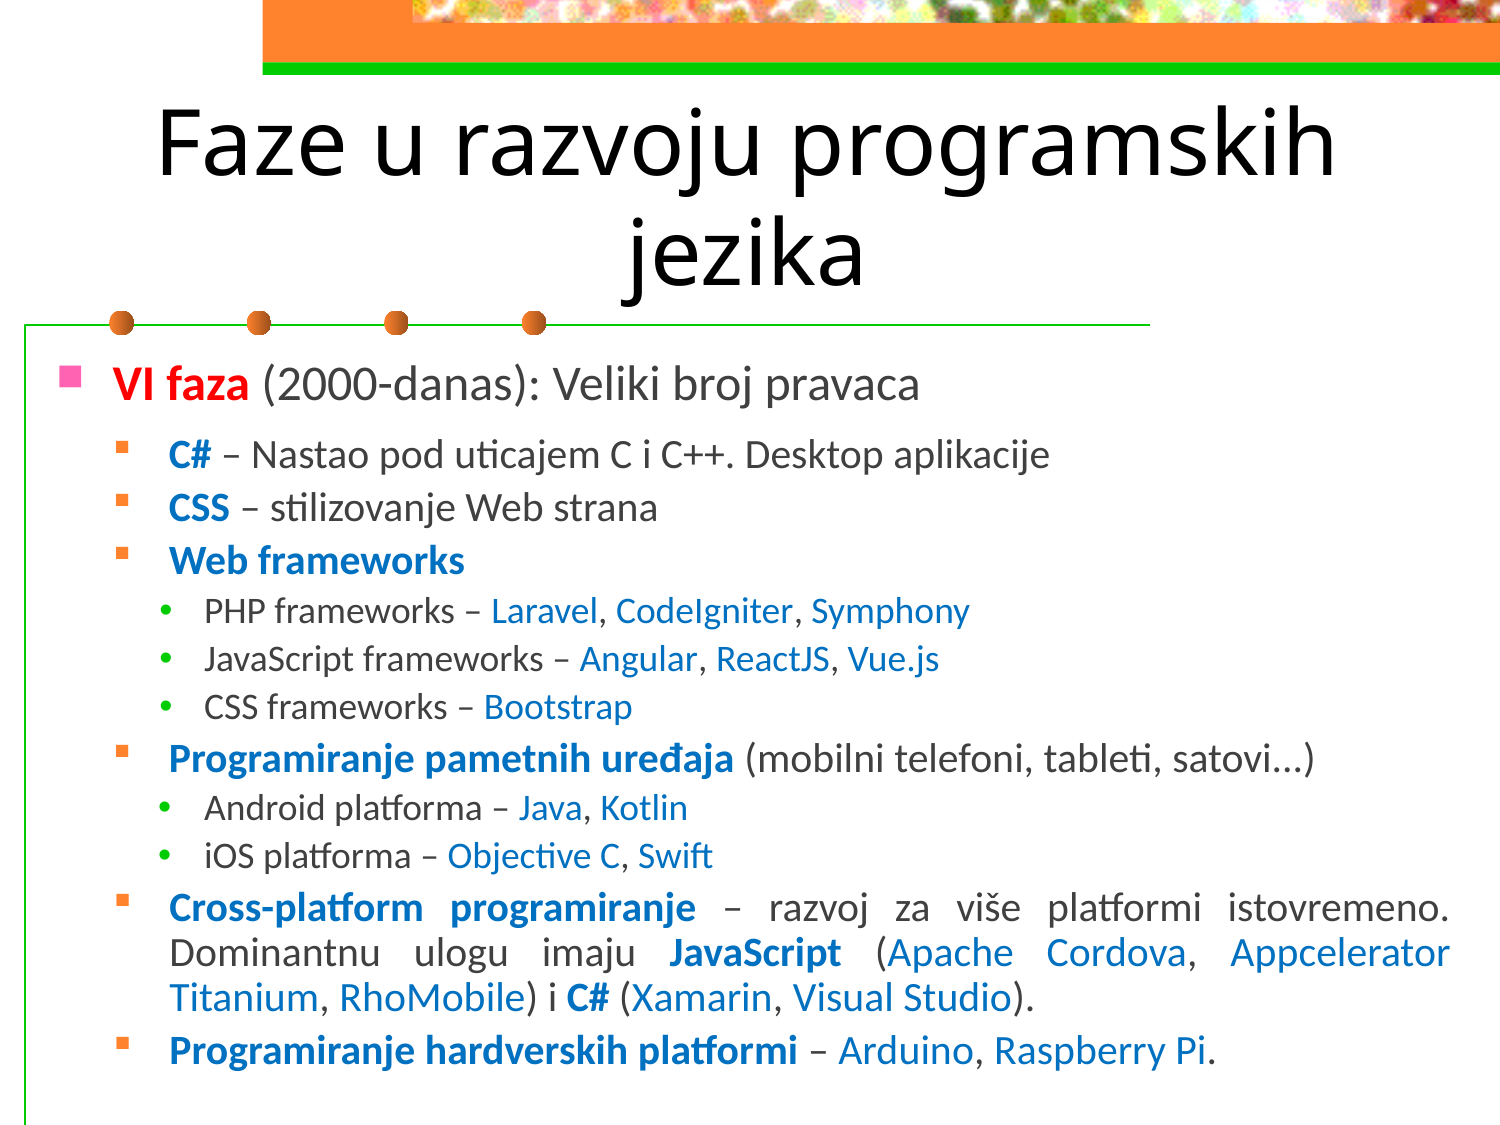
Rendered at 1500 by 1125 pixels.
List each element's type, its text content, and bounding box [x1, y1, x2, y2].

title Faze u razvoju programskih jezika [29, 99, 1466, 288]
picture [412, 0, 1500, 23]
list VI faza (2000-danas): Veliki broj pravaca C# – Nastao pod uticajem C i C++. Desktop aplikacije CSS – stilizovanje Web strana Web frameworks PHP frameworks – Laravel, CodeIgniter, Symphony JavaScript frameworks – Angular, ReactJS, Vue.js CSS frameworks – Bootstrap Programiranje pametnih uređaja (mobilni telefoni, tableti, satovi...) Android platforma – Java, Kotlin iOS platforma – Objective C, Swift Cross-platform programiranje – razvoj za više platformi istovremeno. Dominantnu ulogu imaju JavaScript (Apache Cordova, Appcelerator Titanium, RhoMobile) i C# (Xamarin, Visual Studio). Programiranje hardverskih platformi – Arduino, Raspberry Pi. [41, 349, 1466, 1106]
